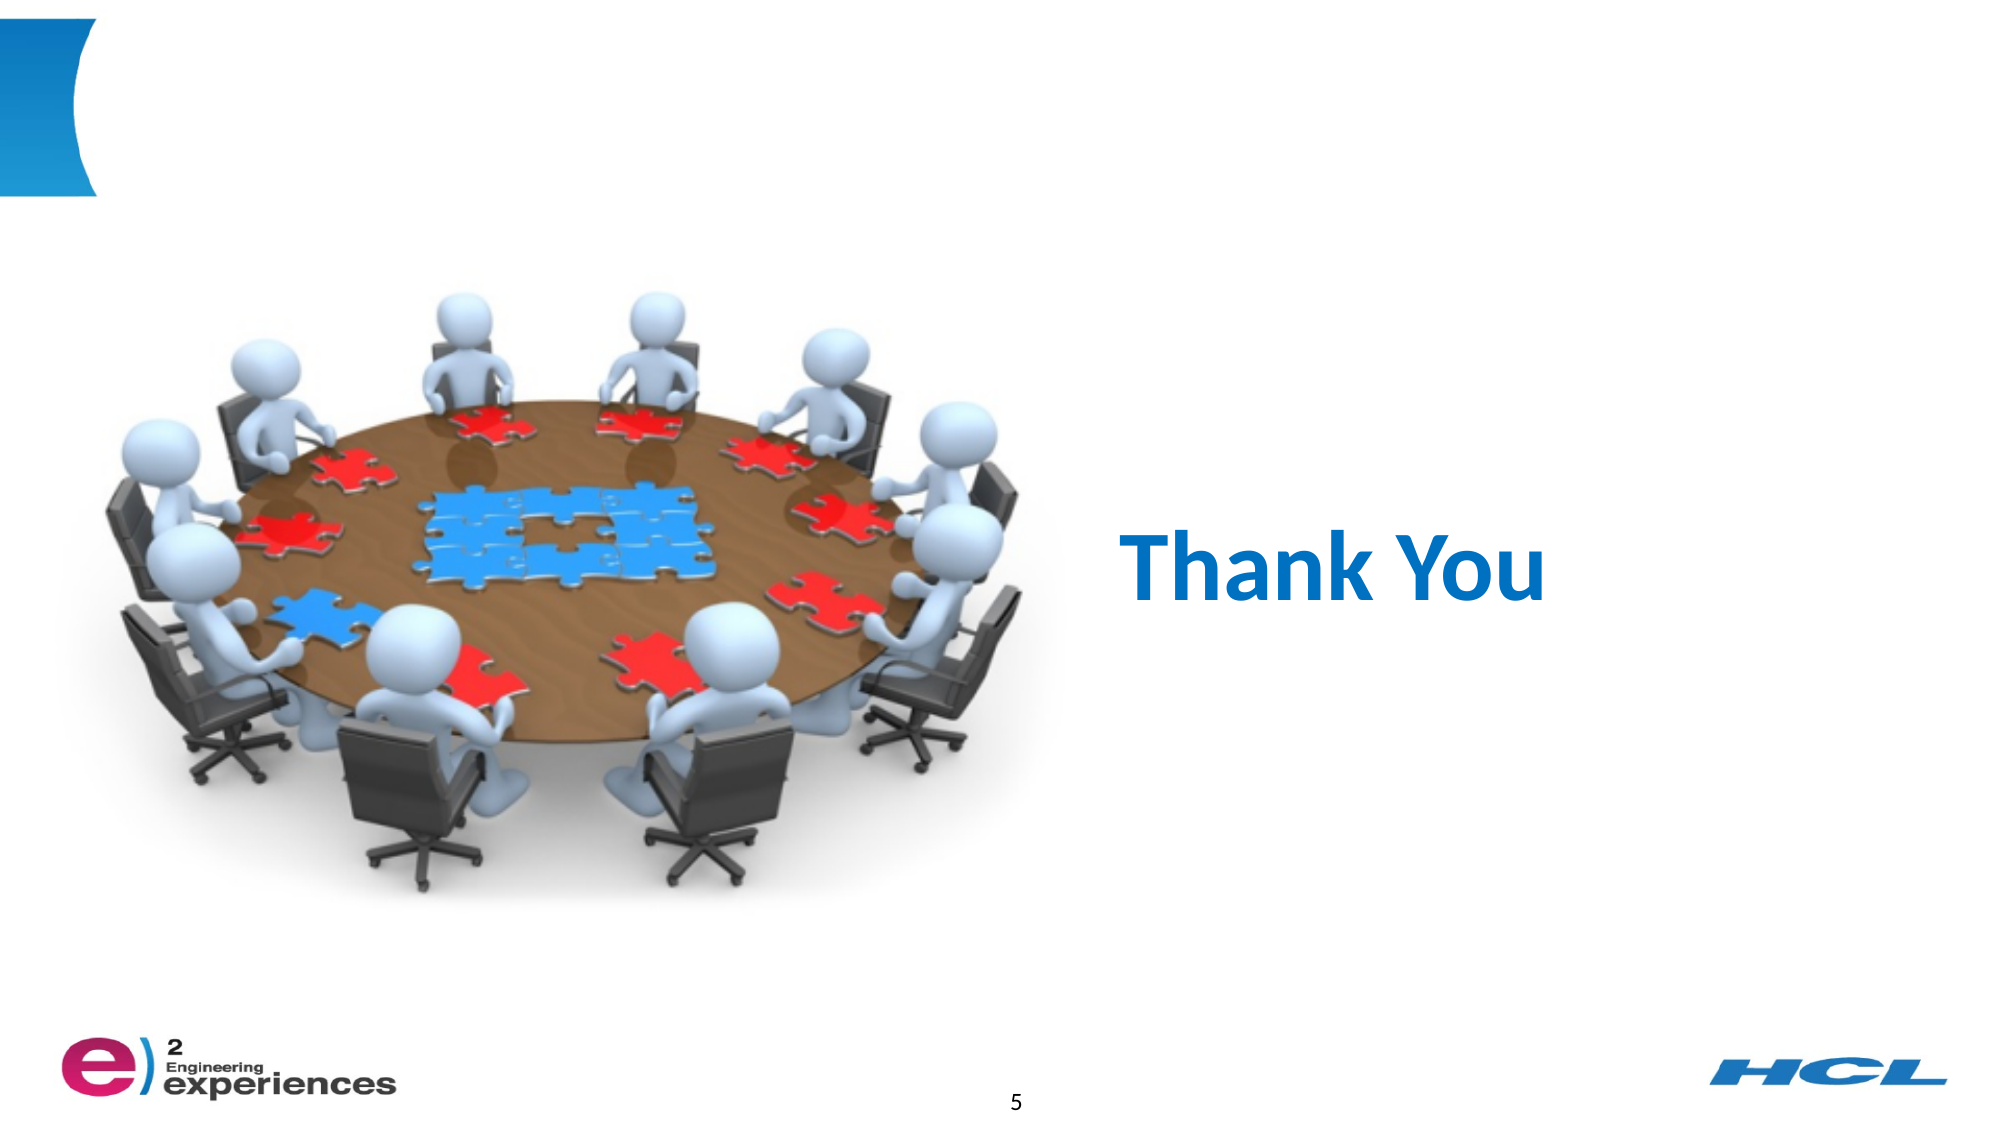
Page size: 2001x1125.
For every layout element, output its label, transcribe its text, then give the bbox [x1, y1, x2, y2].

text_box Thank You [1101, 490, 1967, 897]
picture [0, 0, 2000, 1125]
